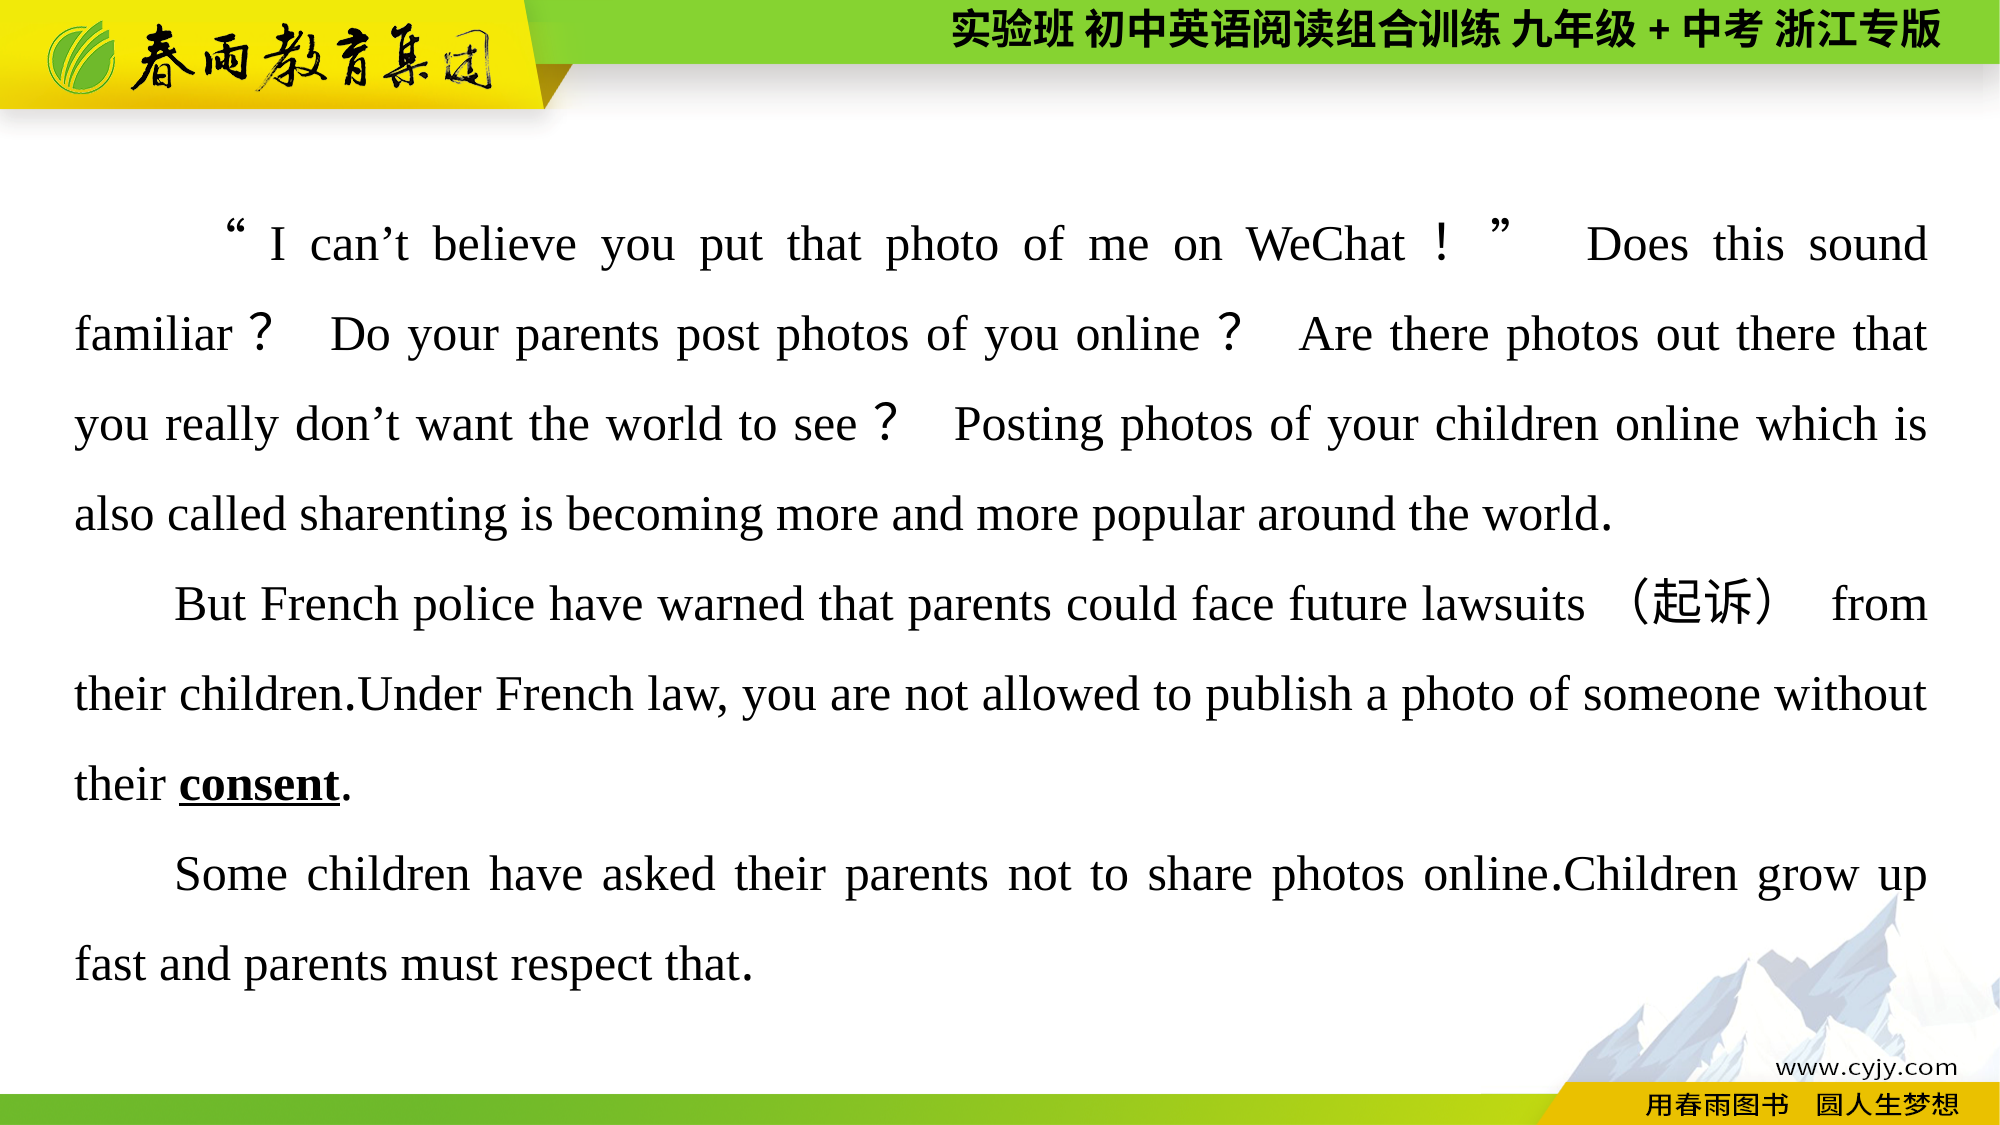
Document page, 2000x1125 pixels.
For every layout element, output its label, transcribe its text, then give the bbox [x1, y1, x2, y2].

picture [0, 0, 2000, 1125]
list “I can’t believe you put that photo of me on WeChat！” Does this sound familiar？ Do your parents post photos of you online？ Are there photos out there that you really don’t want the world to see？ Posting photos of your children online which is also called sharenting is becoming more and more popular around the world. But French police have warned that parents could face future lawsuits（起诉） from their children.Under French law, you are not allowed to publish a photo of someone without their consent. Some children have asked their parents not to share photos online.Children grow up fast and parents must respect that. [59, 172, 1944, 995]
